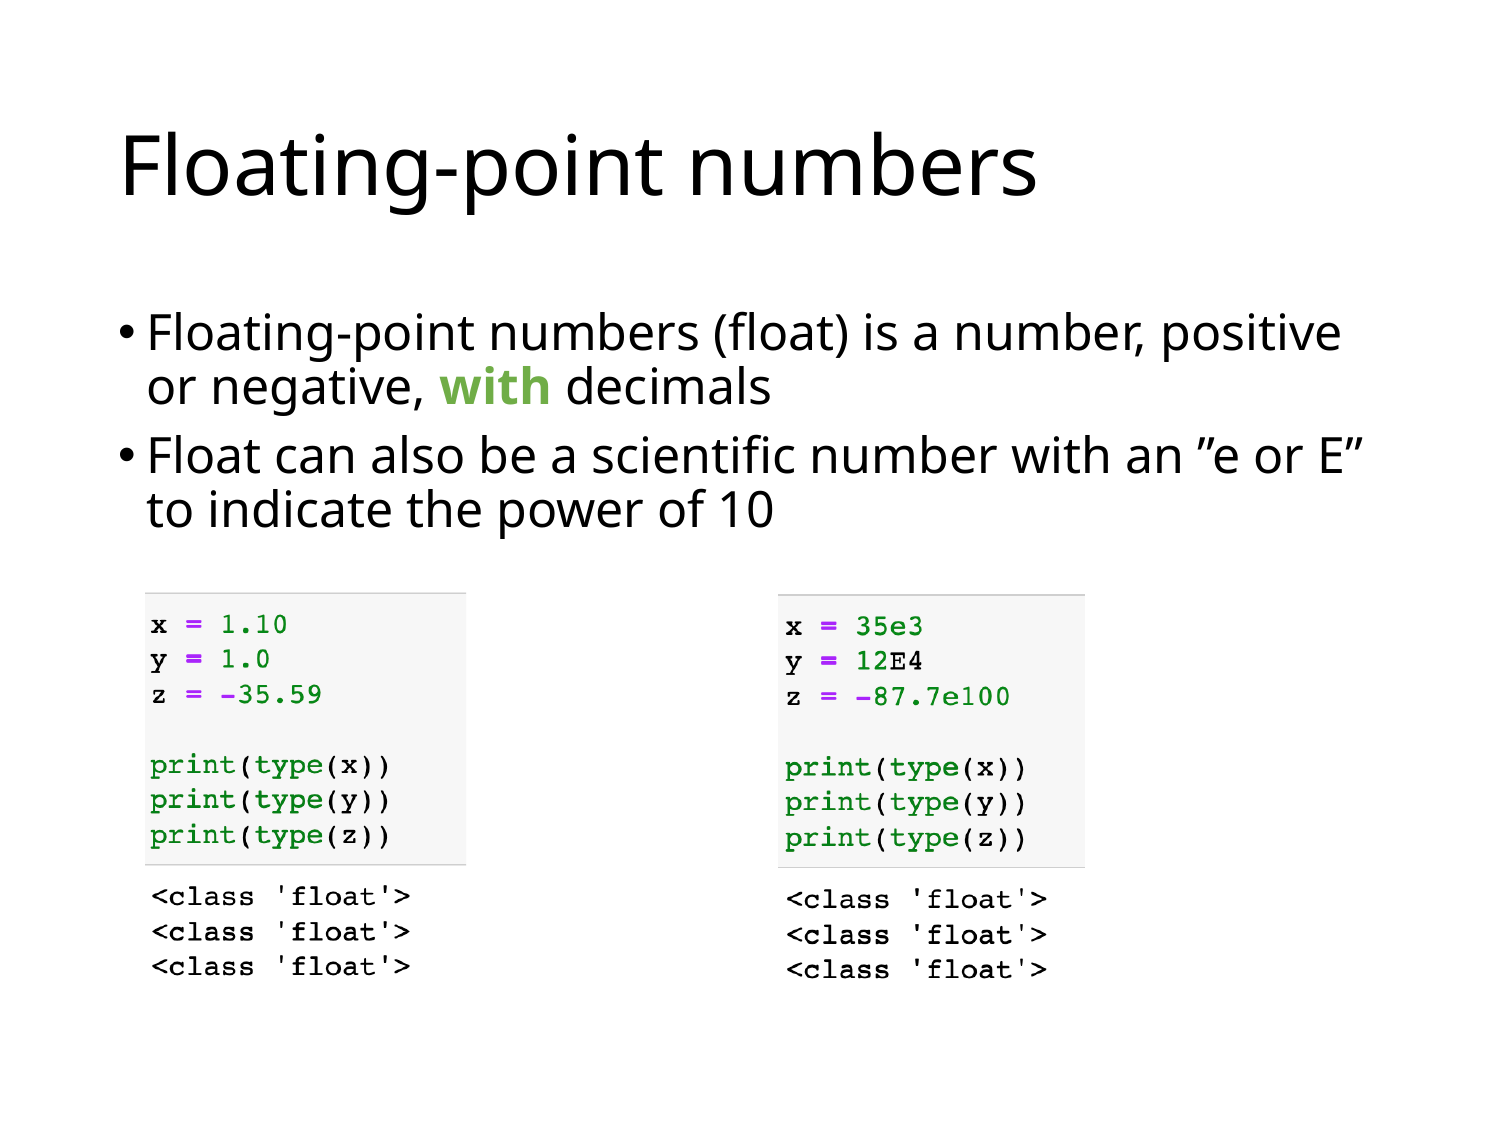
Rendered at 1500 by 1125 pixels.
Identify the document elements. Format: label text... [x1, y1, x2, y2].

picture [778, 588, 1085, 1002]
list Floating-point numbers (float) is a number, positive or negative, with decimals Float can also be a scientific number with an ”e or E” to indicate the power of 10 [103, 299, 1397, 1014]
picture [145, 588, 467, 1002]
title Floating-point numbers [103, 59, 1397, 278]
